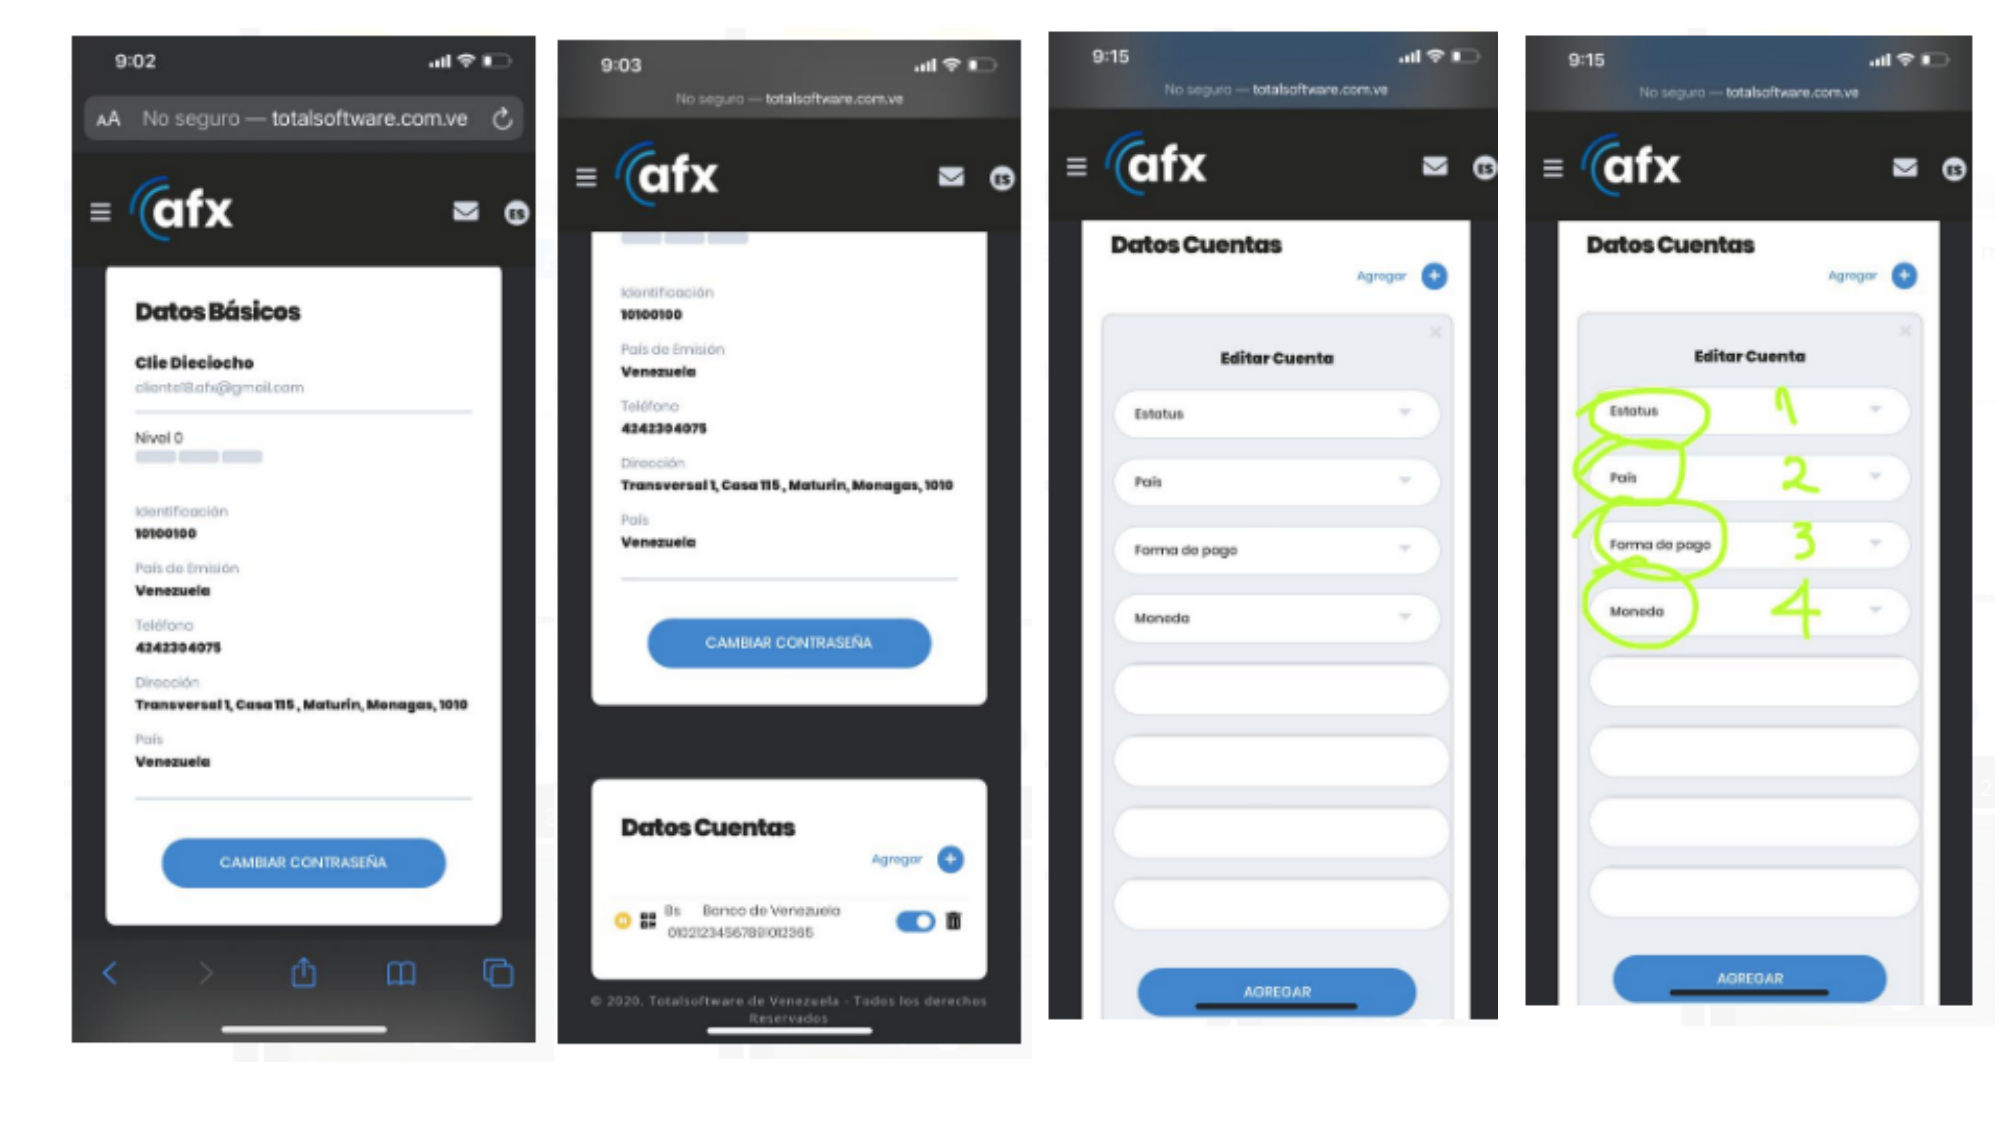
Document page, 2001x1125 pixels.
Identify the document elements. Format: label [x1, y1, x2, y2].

picture [1045, 28, 1498, 1026]
list [64, 28, 555, 1062]
picture [1522, 28, 1995, 1026]
picture [554, 28, 1032, 1059]
